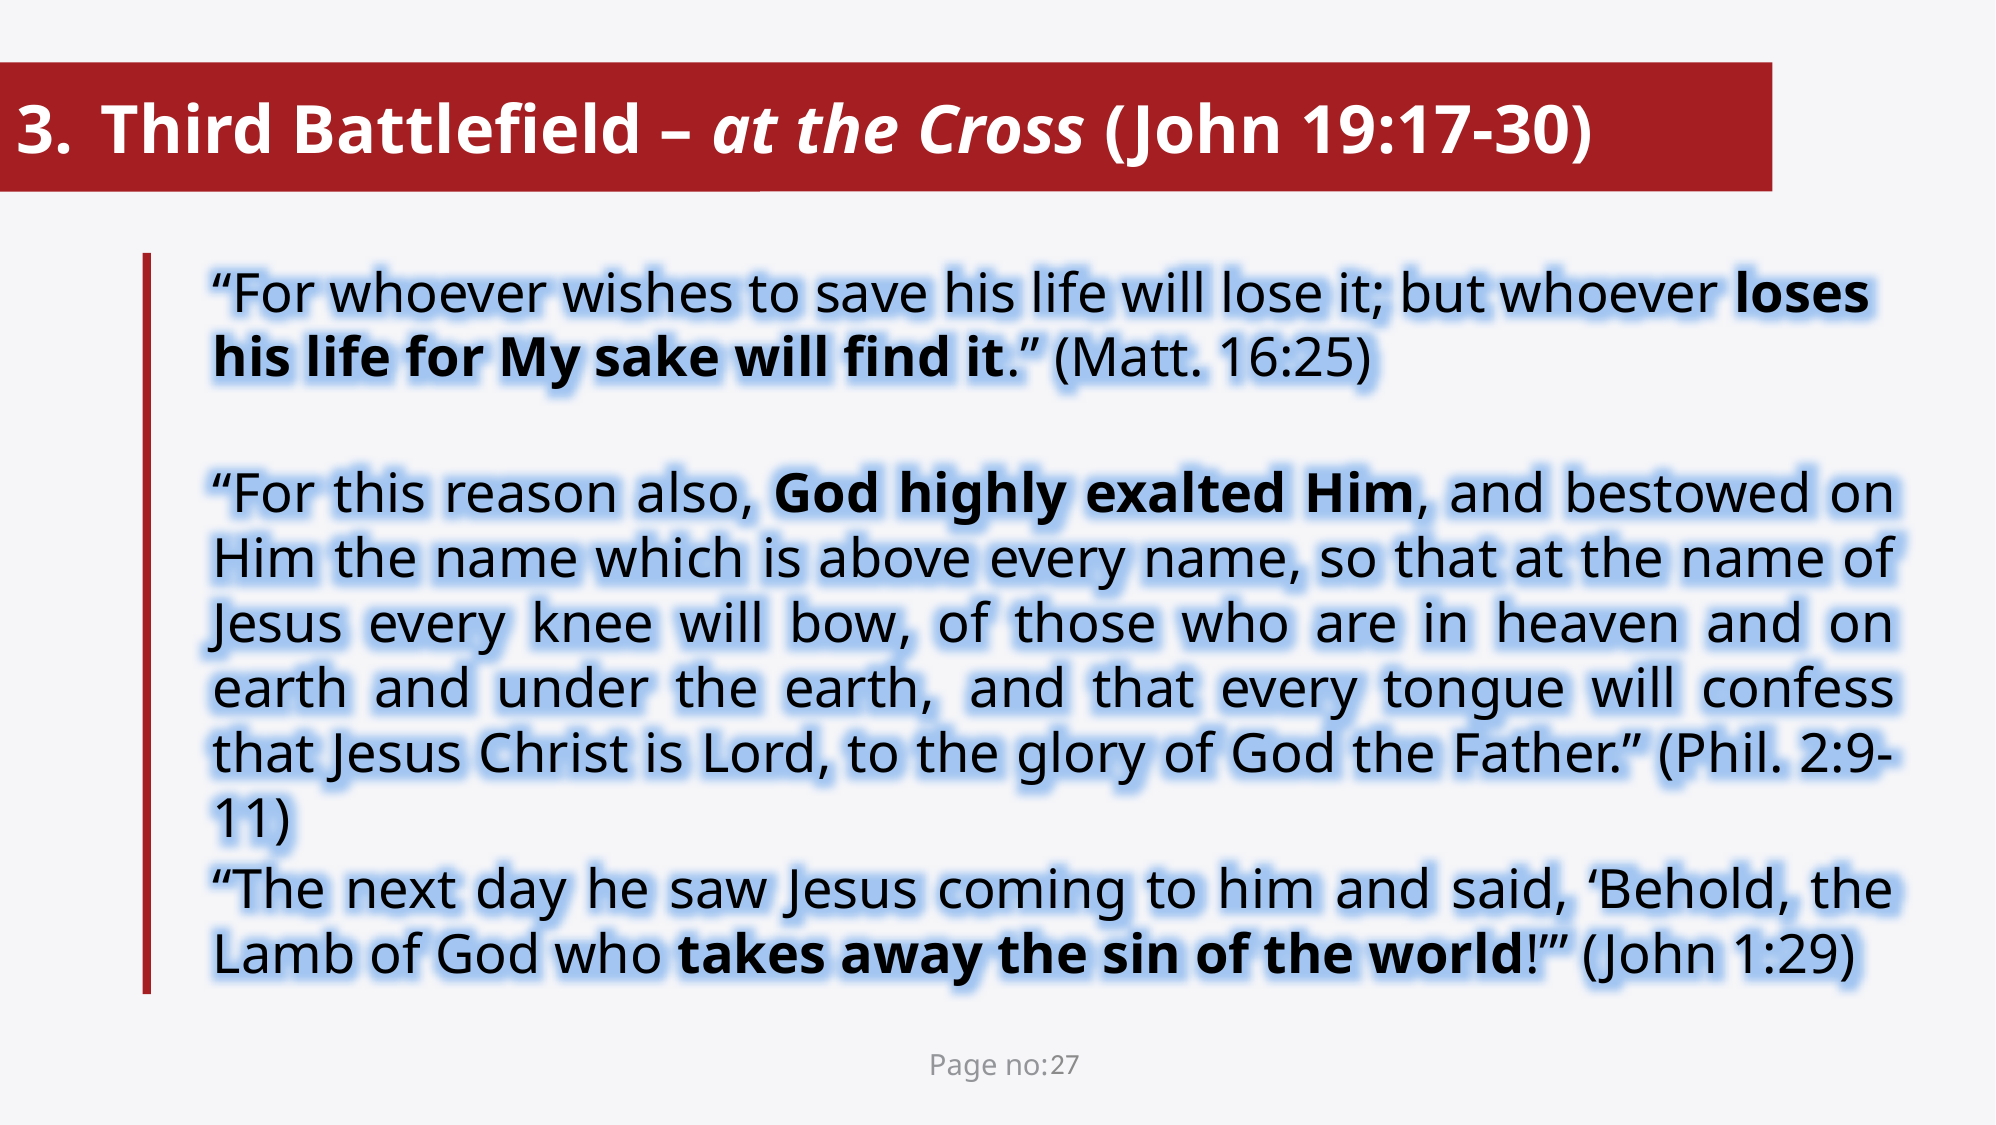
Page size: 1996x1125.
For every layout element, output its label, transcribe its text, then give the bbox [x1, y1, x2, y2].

text_box “The next day he saw Jesus coming to him and said, ‘Behold, the Lamb of God who takes away the sin of the world!’” (John 1:29) [198, 846, 1911, 992]
text_box “For whoever wishes to save his life will lose it; but whoever loses his life for My sake will find it.” (Matt. 16:25) [198, 250, 1911, 396]
text_box “For this reason also, God highly exalted Him, and bestowed on Him the name which is above every name, so that at the name of Jesus every knee will bow, of those who are in heaven and on earth and under the earth, and that every tongue will confess that Jesus Christ is Lord, to the glory of God the Father.” (Phil. 2:9-11) [198, 451, 1911, 834]
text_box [1, 62, 1798, 192]
